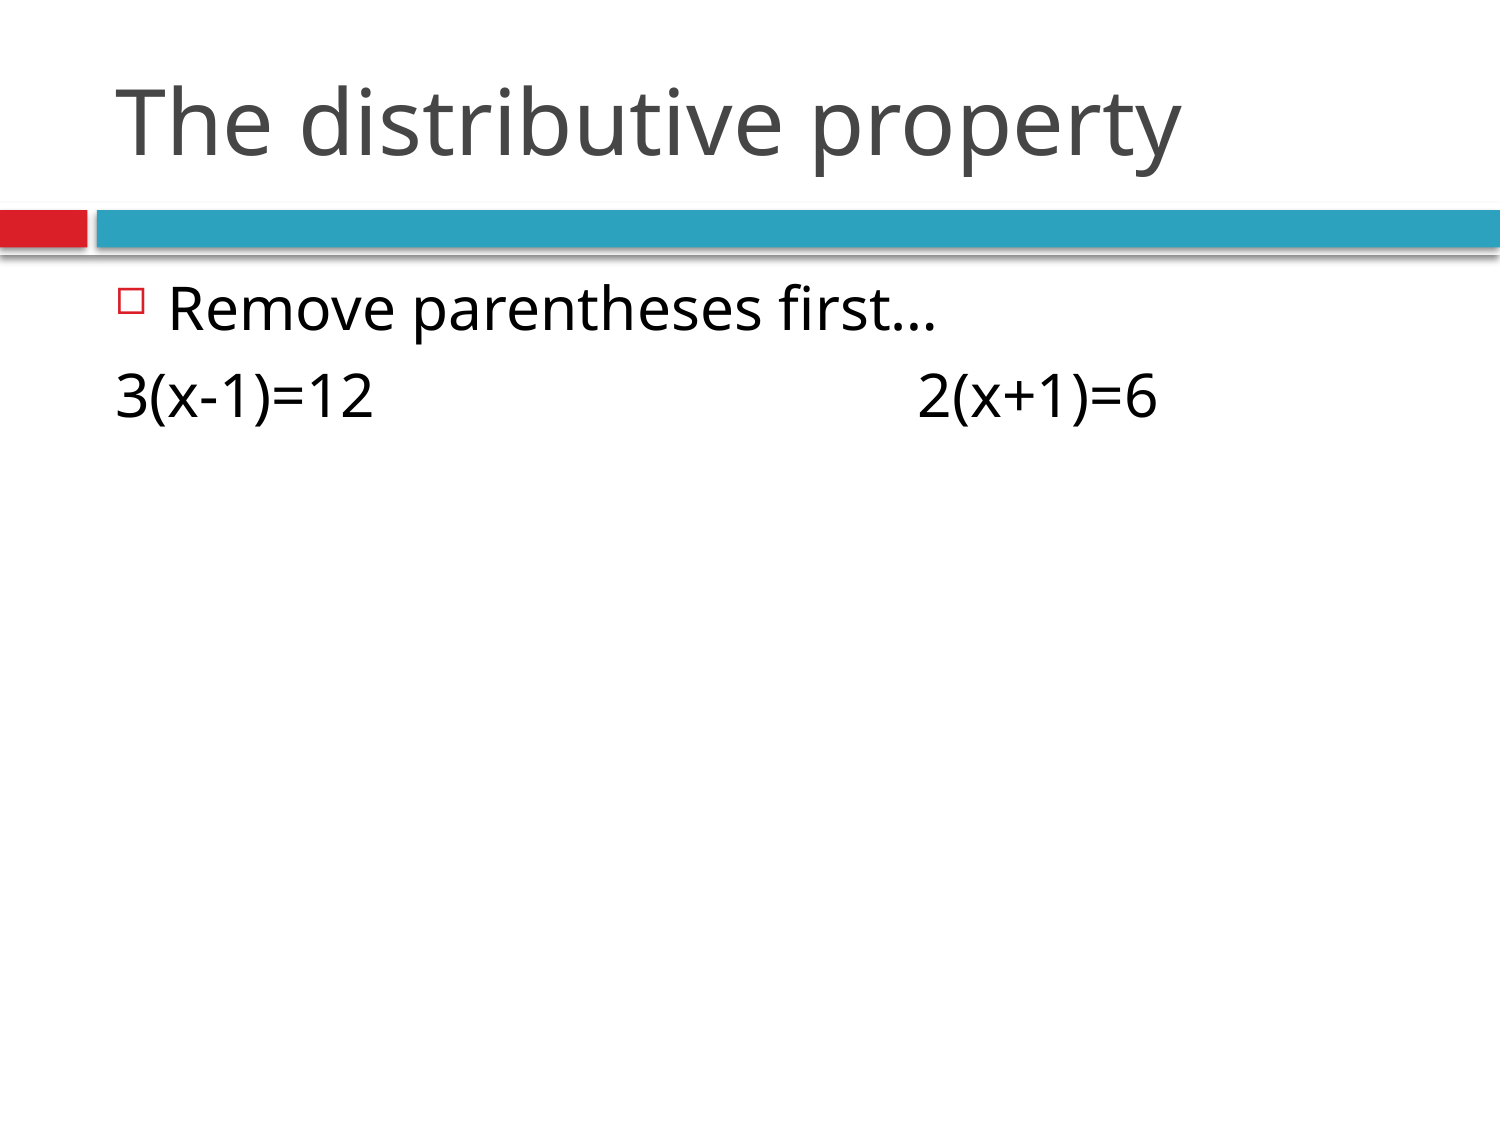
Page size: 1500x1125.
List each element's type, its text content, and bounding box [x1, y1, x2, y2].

title The distributive property [100, 37, 1438, 200]
list Remove parentheses first… 3(x-1)=12 2(x+1)=6 [100, 262, 1438, 1000]
